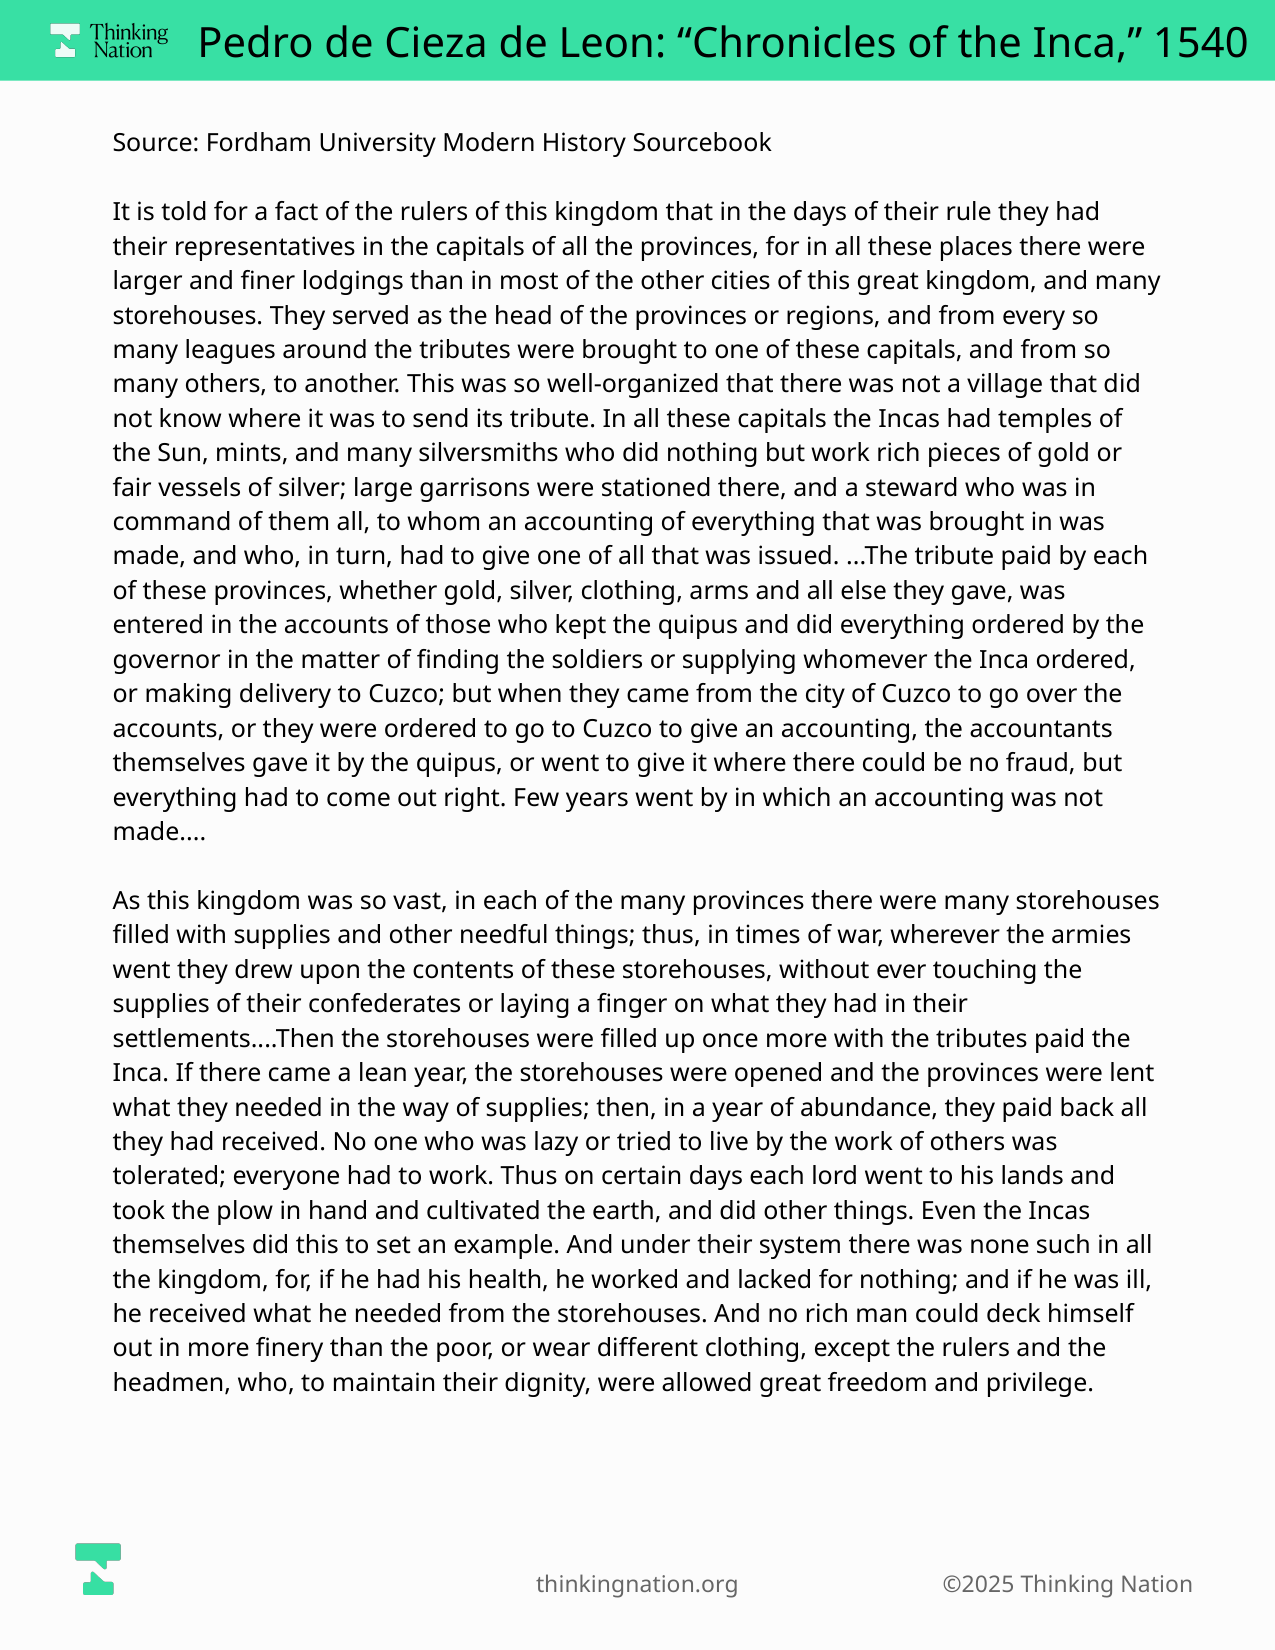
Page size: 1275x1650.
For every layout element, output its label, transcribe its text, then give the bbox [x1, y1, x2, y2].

text_box thinkingnation.org [486, 1553, 789, 1605]
picture [36, 12, 172, 69]
text_box Pedro de Cieza de Leon: “Chronicles of the Inca,” 1540 [0, 0, 1275, 81]
picture [62, 1533, 134, 1605]
text_box ©2025 Thinking Nation [907, 1553, 1210, 1605]
text_box Source: Fordham University Modern History Sourcebook It is told for a fact of the rulers of this kingdom that in the days of their rule they had their representatives in the capitals of all the provinces, for in all these places there were larger and finer lodgings than in most of the other cities of this great kingdom, and many storehouses. They served as the head of the provinces or regions, and from every so many leagues around the tributes were brought to one of these capitals, and from so many others, to another. This was so well-organized that there was not a village that did not know where it was to send its tribute. In all these capitals the Incas had temples of the Sun, mints, and many silversmiths who did nothing but work rich pieces of gold or fair vessels of silver; large garrisons were stationed there, and a steward who was in command of them all, to whom an accounting of everything that was brought in was made, and who, in turn, had to give one of all that was issued. ...The tribute paid by each of these provinces, whether gold, silver, clothing, arms and all else they gave, was entered in the accounts of those who kept the quipus and did everything ordered by the governor in the matter of finding the soldiers or supplying whomever the Inca ordered, or making delivery to Cuzco; but when they came from the city of Cuzco to go over the accounts, or they were ordered to go to Cuzco to give an accounting, the accountants themselves gave it by the quipus, or went to give it where there could be no fraud, but everything had to come out right. Few years went by in which an accounting was not made.... As this kingdom was so vast, in each of the many provinces there were many storehouses filled with supplies and other needful things; thus, in times of war, wherever the armies went they drew upon the contents of these storehouses, without ever touching the supplies of their confederates or laying a finger on what they had in their settlements....Then the storehouses were filled up once more with the tributes paid the Inca. If there came a lean year, the storehouses were opened and the provinces were lent what they needed in the way of supplies; then, in a year of abundance, they paid back all they had received. No one who was lazy or tried to live by the work of others was tolerated; everyone had to work. Thus on certain days each lord went to his lands and took the plow in hand and cultivated the earth, and did other things. Even the Incas themselves did this to set an example. And under their system there was none such in all the kingdom, for, if he had his health, he worked and lacked for nothing; and if he was ill, he received what he needed from the storehouses. And no rich man could deck himself out in more finery than the poor, or wear different clothing, except the rulers and the headmen, who, to maintain their dignity, were allowed great freedom and privilege. [97, 107, 1178, 1550]
